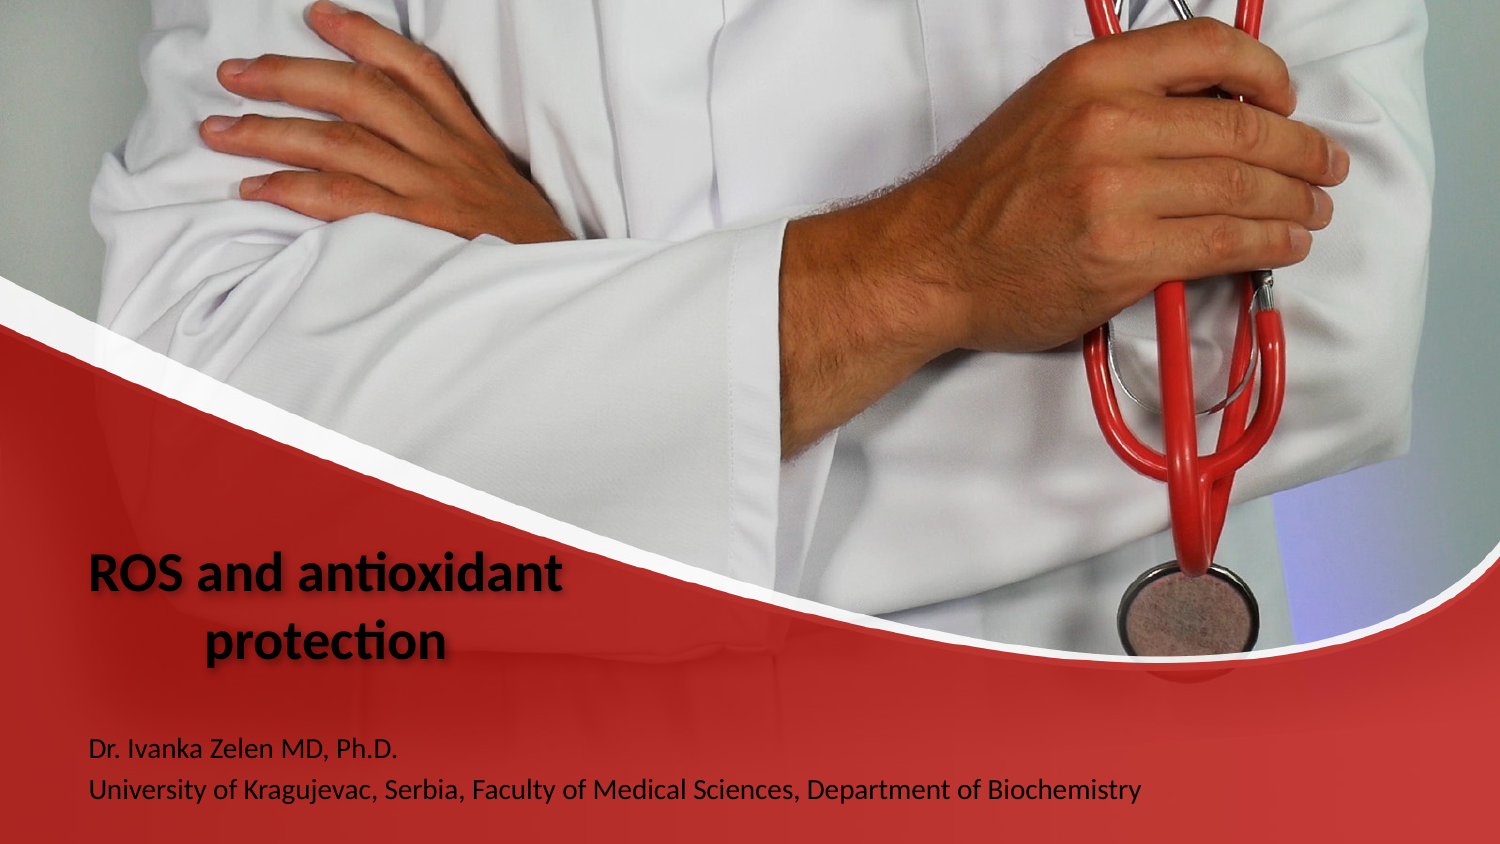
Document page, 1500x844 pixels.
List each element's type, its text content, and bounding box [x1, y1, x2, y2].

title ROS and antioxidant protection [12, 490, 640, 716]
picture [0, 0, 1500, 844]
subtitle Dr. Ivanka Zelen MD, Ph.D. University of Kragujevac, Serbia, Faculty of Medical Sciences, Department of Biochemistry [73, 721, 1199, 823]
